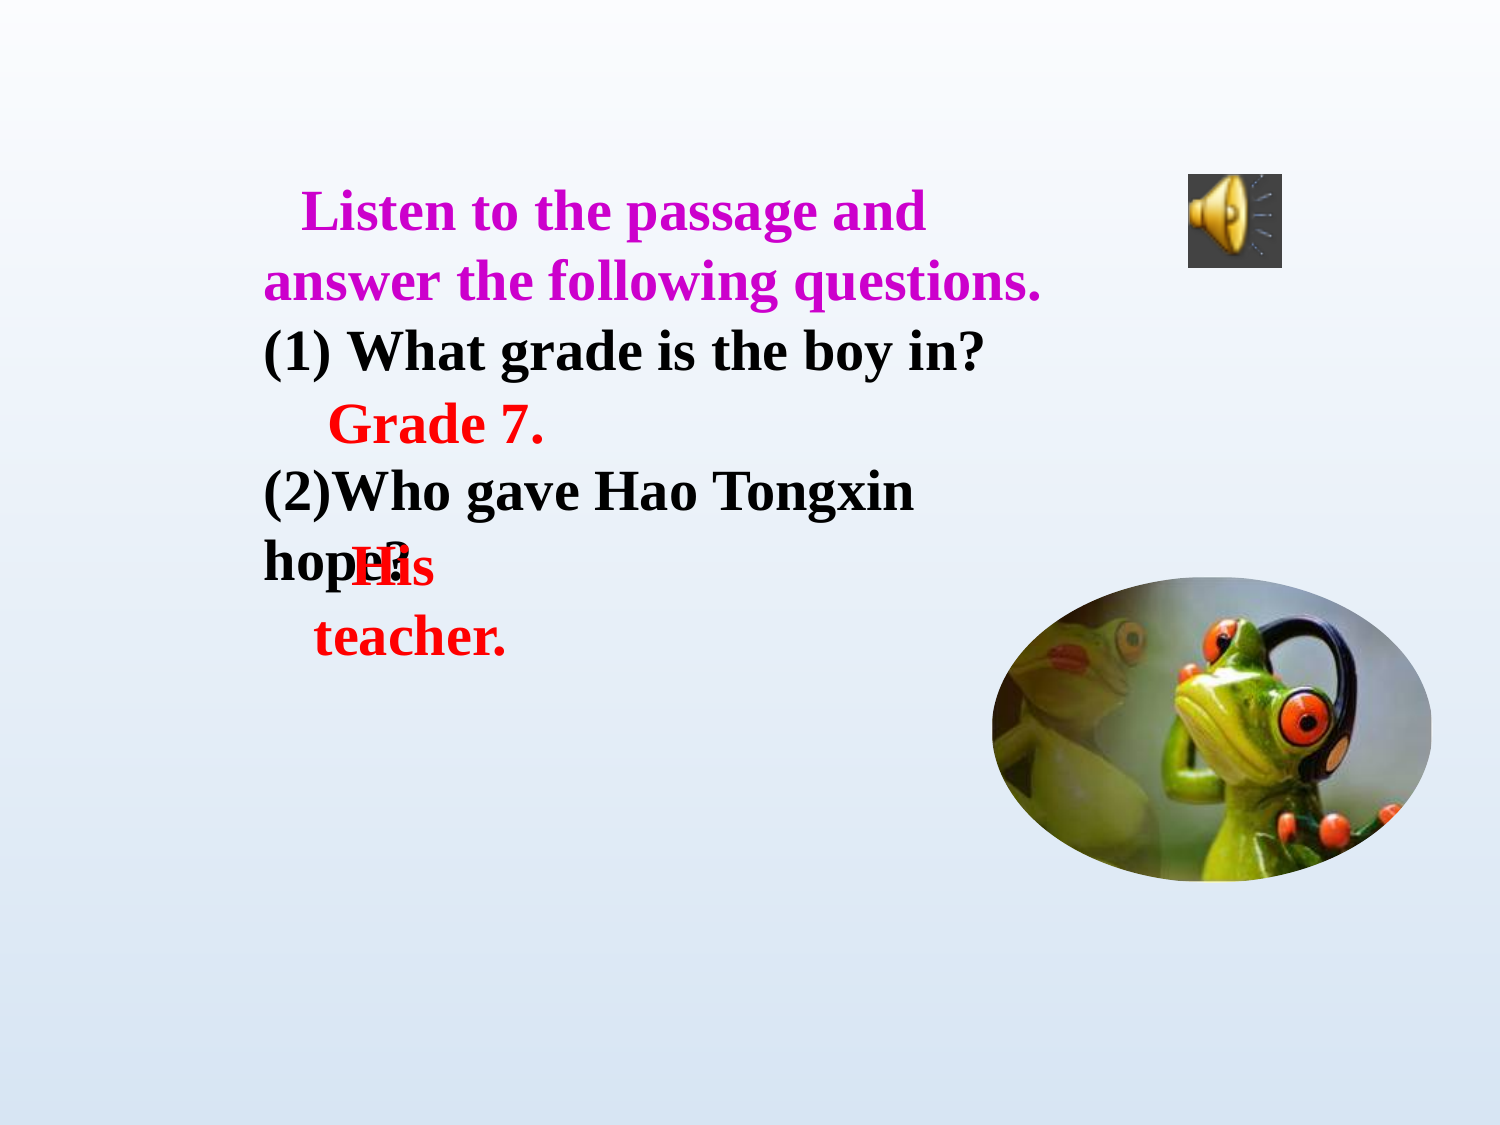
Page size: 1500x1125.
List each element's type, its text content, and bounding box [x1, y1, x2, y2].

text_box Listen to the passage and answer the following questions. (1) What grade is the boy in? (2)Who gave Hao Tongxin hope? [248, 165, 1083, 740]
text_box Grade 7. [312, 377, 560, 462]
picture [1186, 172, 1284, 269]
picture [991, 576, 1433, 883]
text_box His teacher. [298, 519, 621, 605]
